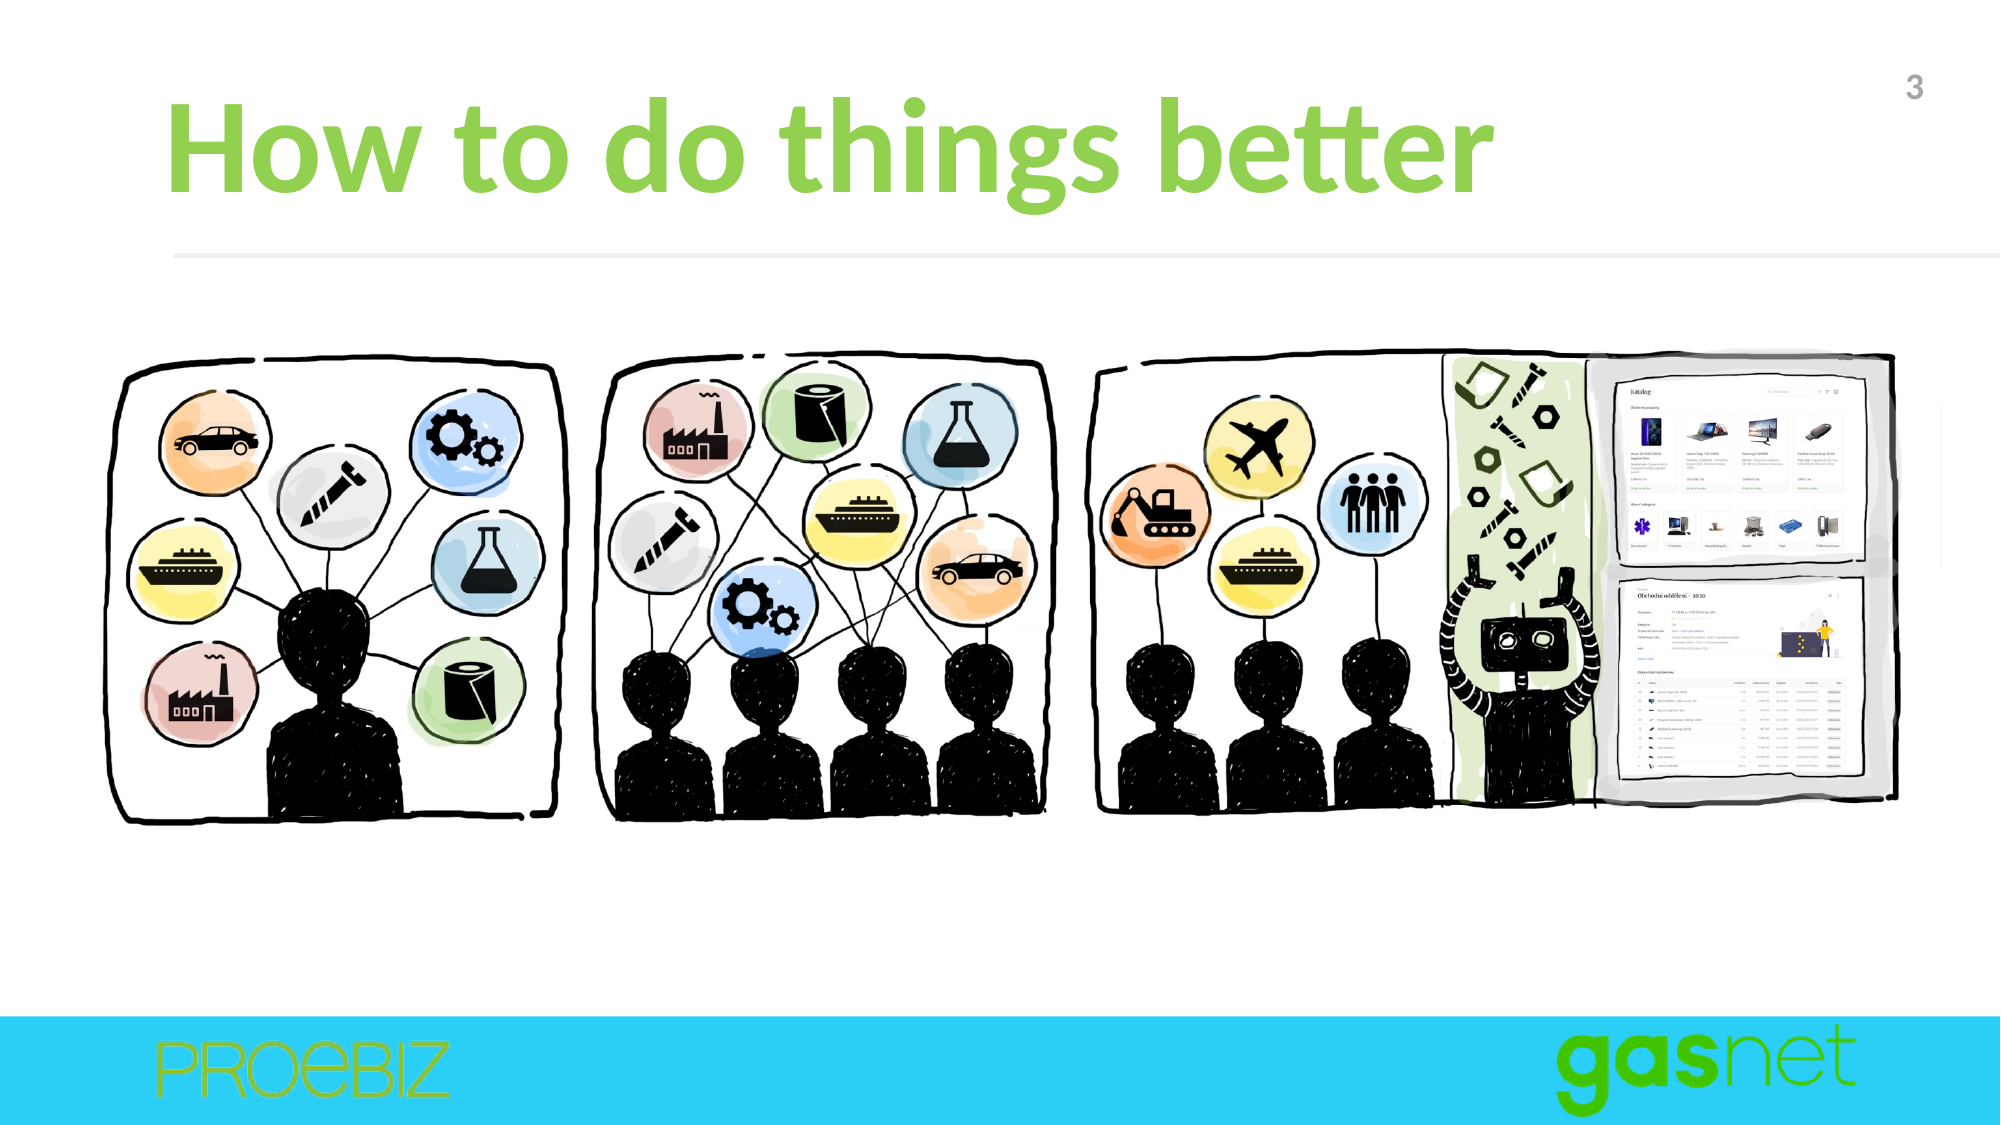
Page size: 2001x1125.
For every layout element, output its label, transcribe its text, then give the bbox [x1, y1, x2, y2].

slide_number 3 [1472, 54, 1940, 115]
picture [1541, 960, 1870, 1125]
text_box [1876, 1014, 2000, 1125]
picture [149, 1022, 459, 1118]
text_box [0, 1014, 1536, 1125]
title How to do things better [149, 45, 1900, 233]
picture [61, 314, 1946, 858]
